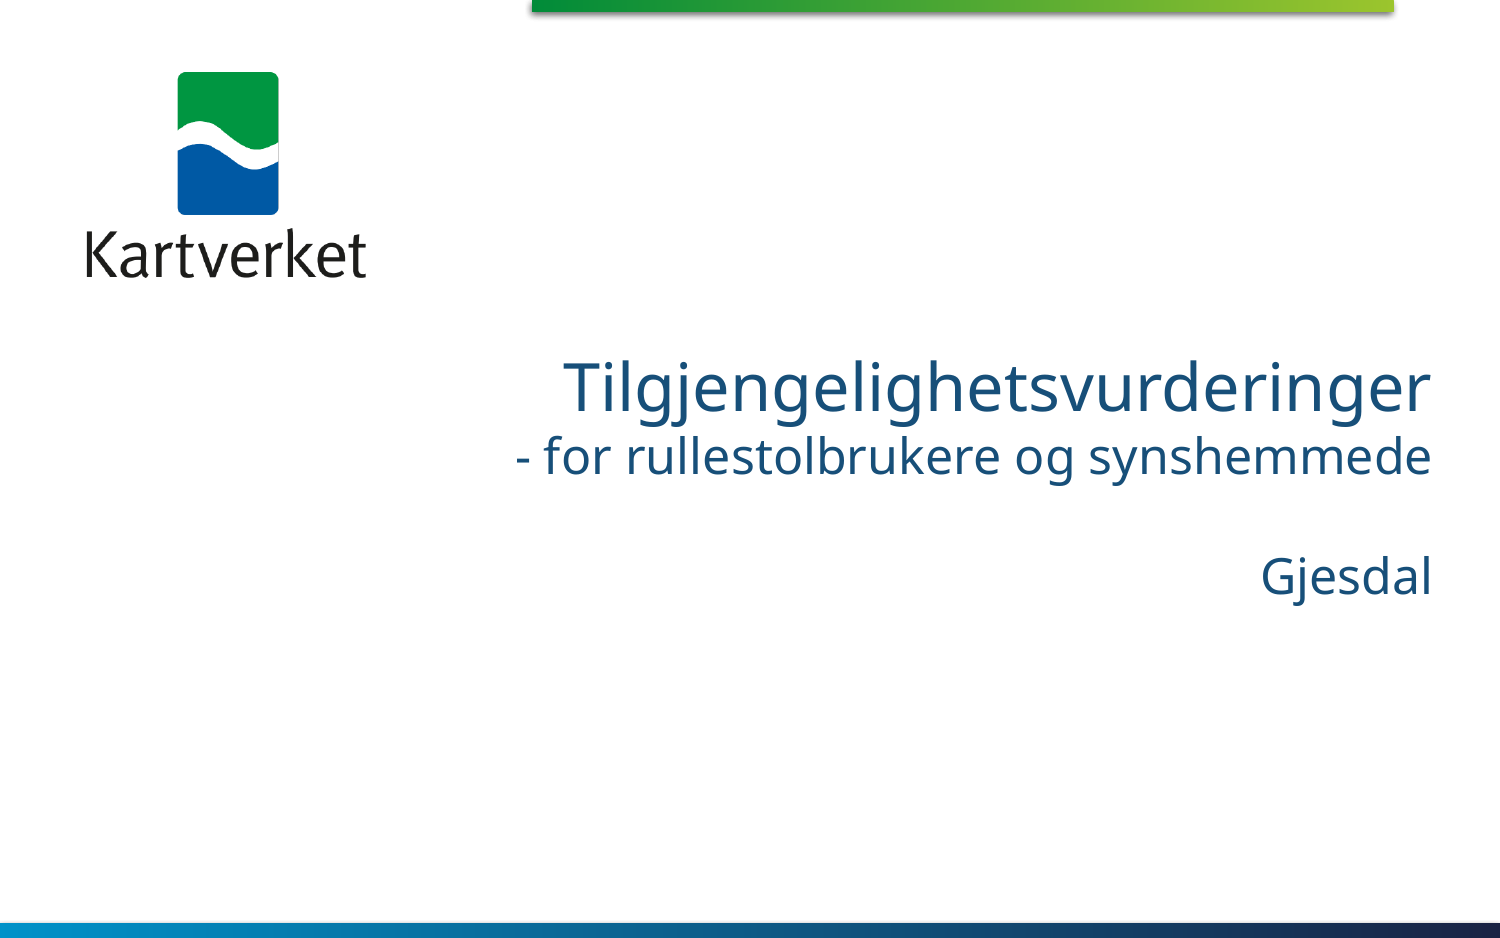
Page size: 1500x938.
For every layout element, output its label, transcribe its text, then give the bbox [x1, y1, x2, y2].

text_box Tilgjengelighetsvurderinger - for rullestolbrukere og synshemmede Gjesdal [66, 337, 1449, 613]
